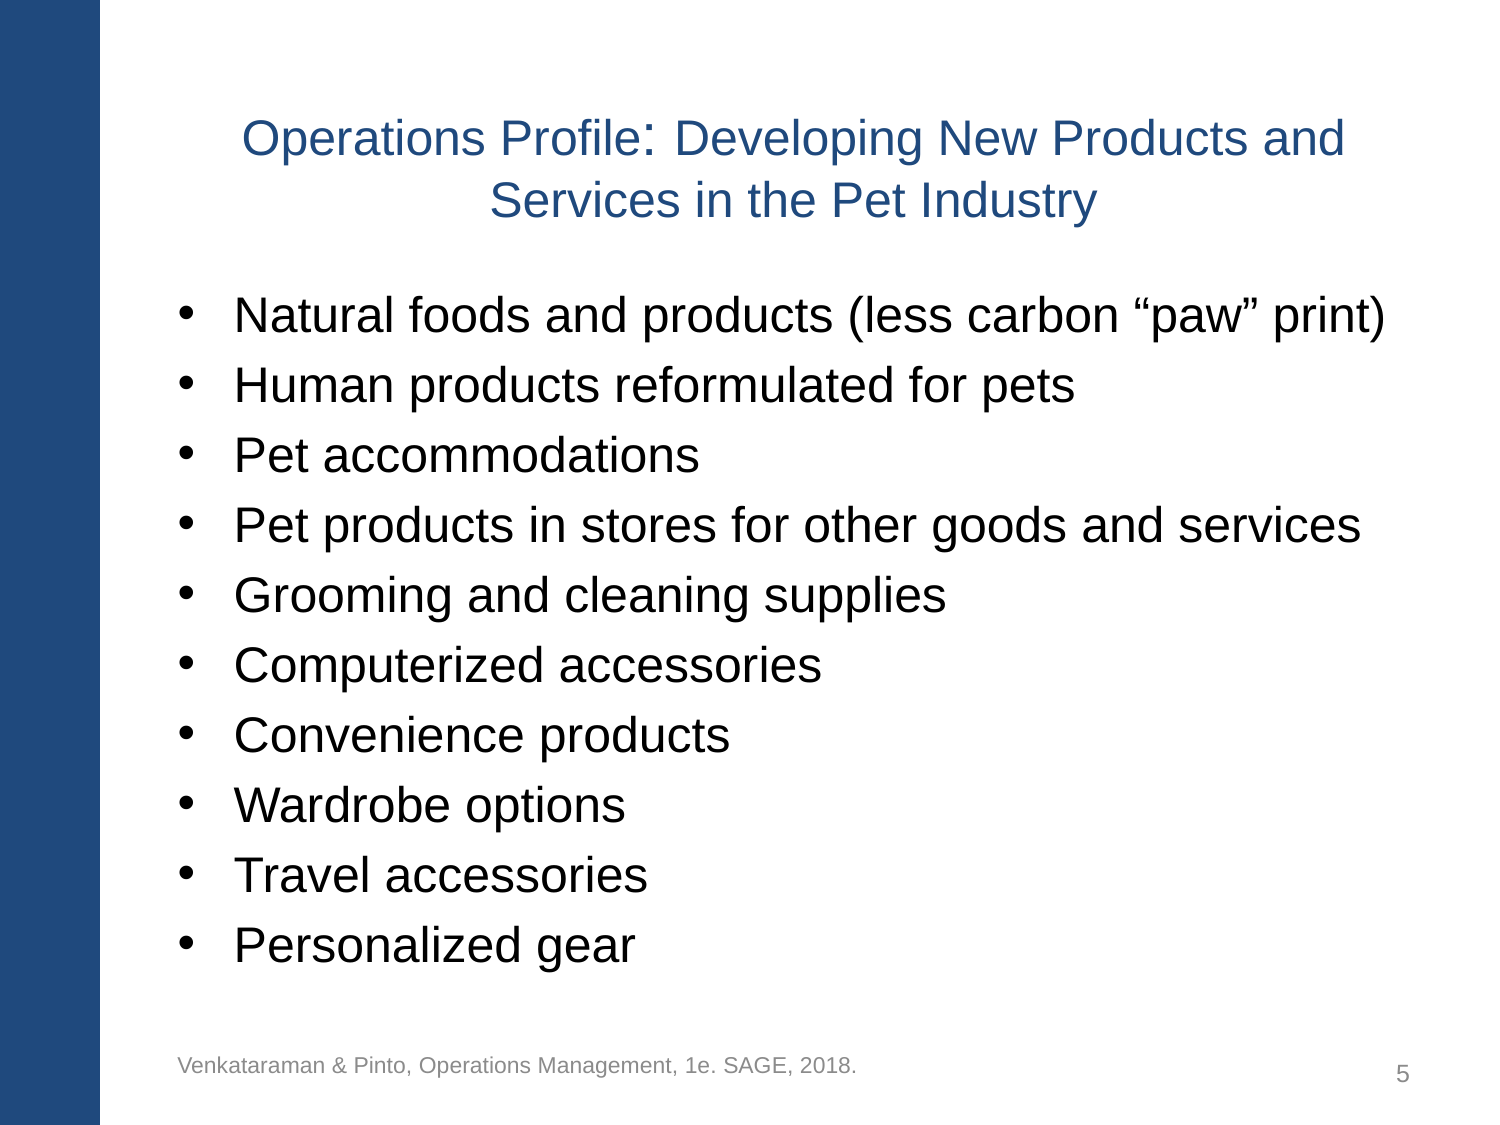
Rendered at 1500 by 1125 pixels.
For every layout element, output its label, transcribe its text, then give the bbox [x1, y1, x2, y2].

list Natural foods and products (less carbon “paw” print) Human products reformulated for pets Pet accommodations Pet products in stores for other goods and services Grooming and cleaning supplies Computerized accessories Convenience products Wardrobe options Travel accessories Personalized gear [162, 275, 1425, 1005]
footer Venkataraman & Pinto, Operations Management, 1e. SAGE, 2018. [162, 1042, 1313, 1103]
title Operations Profile: Developing New Products and Services in the Pet Industry [162, 50, 1425, 275]
slide_number 5 [1350, 1042, 1425, 1103]
